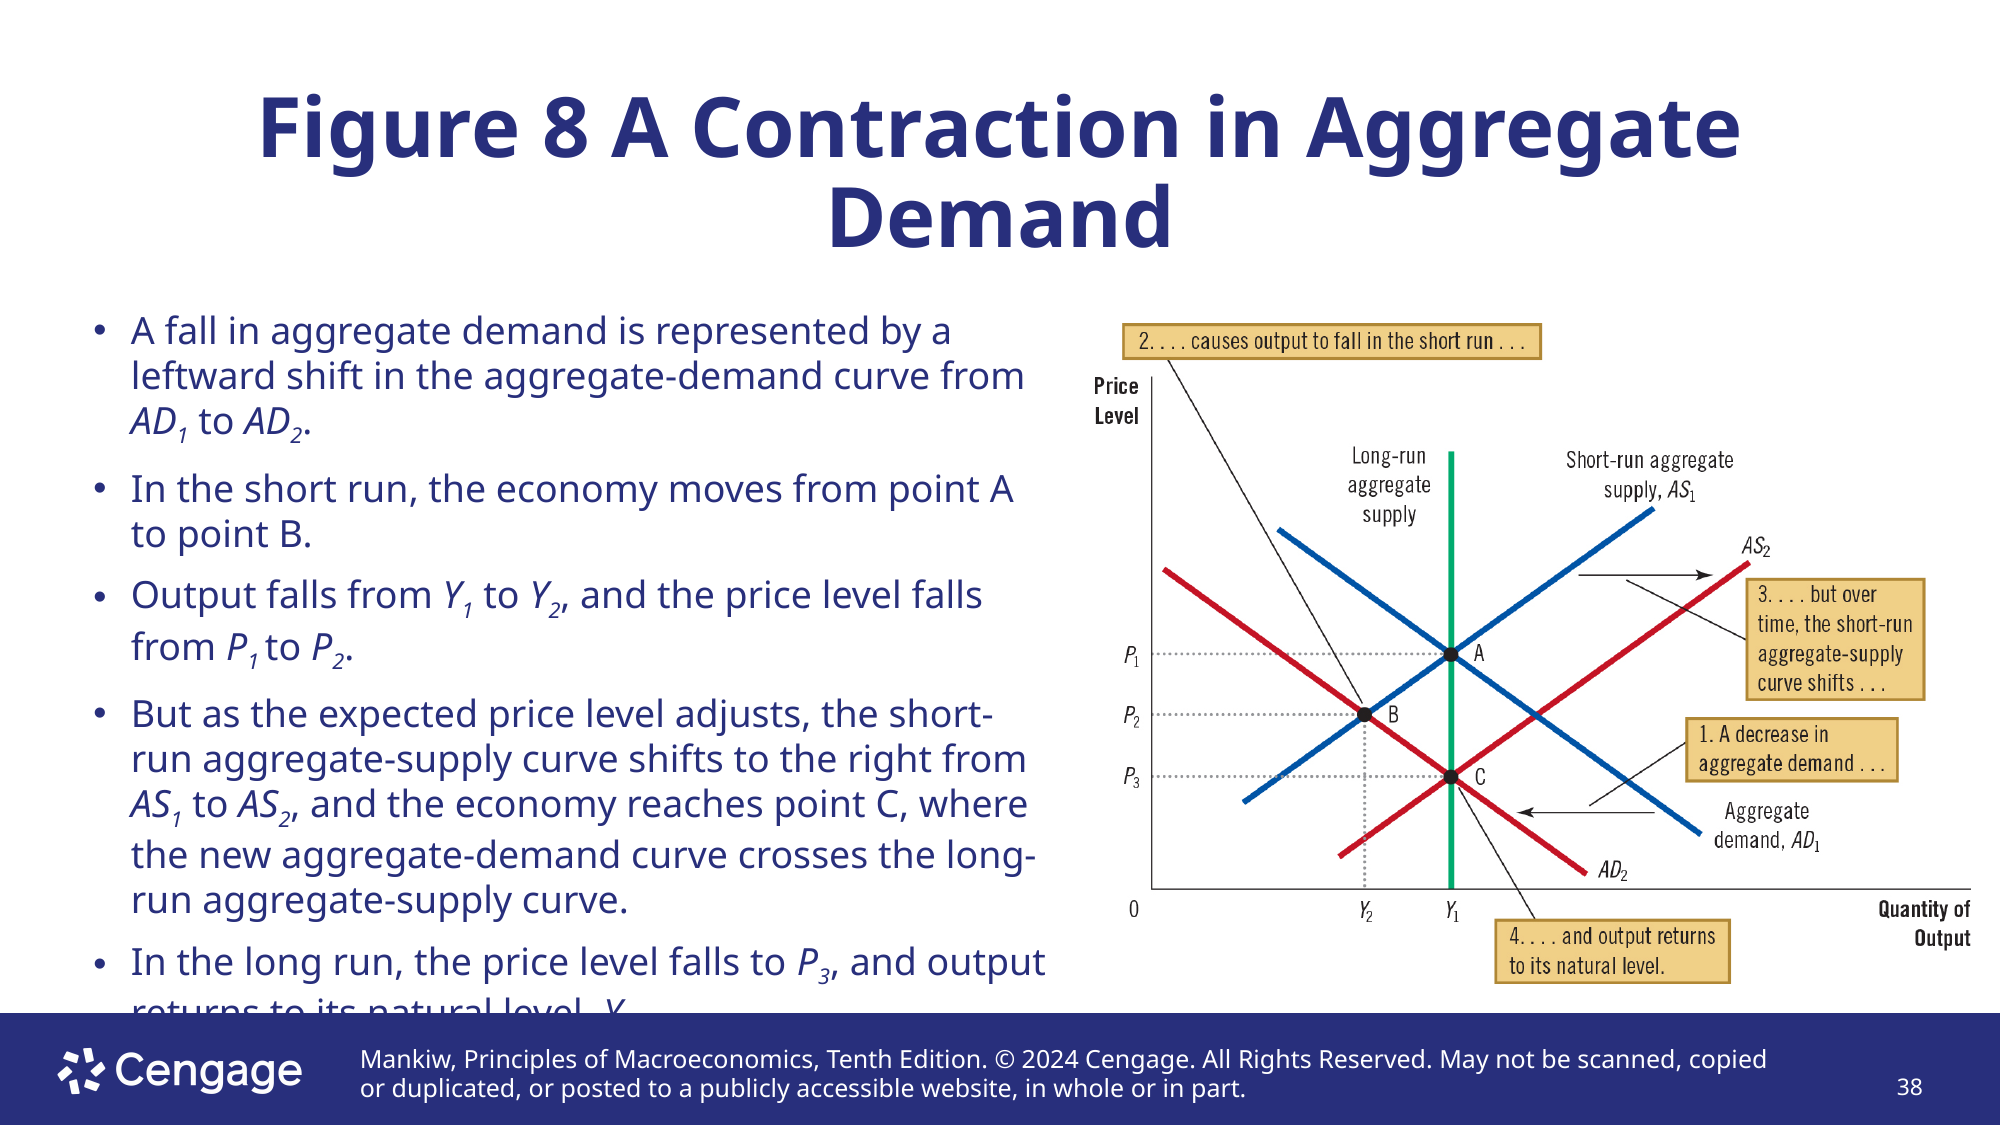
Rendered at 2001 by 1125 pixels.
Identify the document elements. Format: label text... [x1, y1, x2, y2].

list A fall in aggregate demand is represented by a leftward shift in the aggregate-demand curve from AD1 to AD2. In the short run, the economy moves from point A to point B. Output falls from Y1 to Y2, and the price level falls from P1 to P2. But as the expected price level adjusts, the short-run aggregate-supply curve shifts to the right from AS1 to AS2, and the economy reaches point C, where the new aggregate-demand curve crosses the long-run aggregate-supply curve. In the long run, the price level falls to P3, and output returns to its natural level, Y1. [78, 299, 1070, 1014]
title Figure 8 A Contraction in Aggregate Demand [78, 77, 1923, 278]
picture [30, 1020, 329, 1122]
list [1093, 323, 1971, 984]
